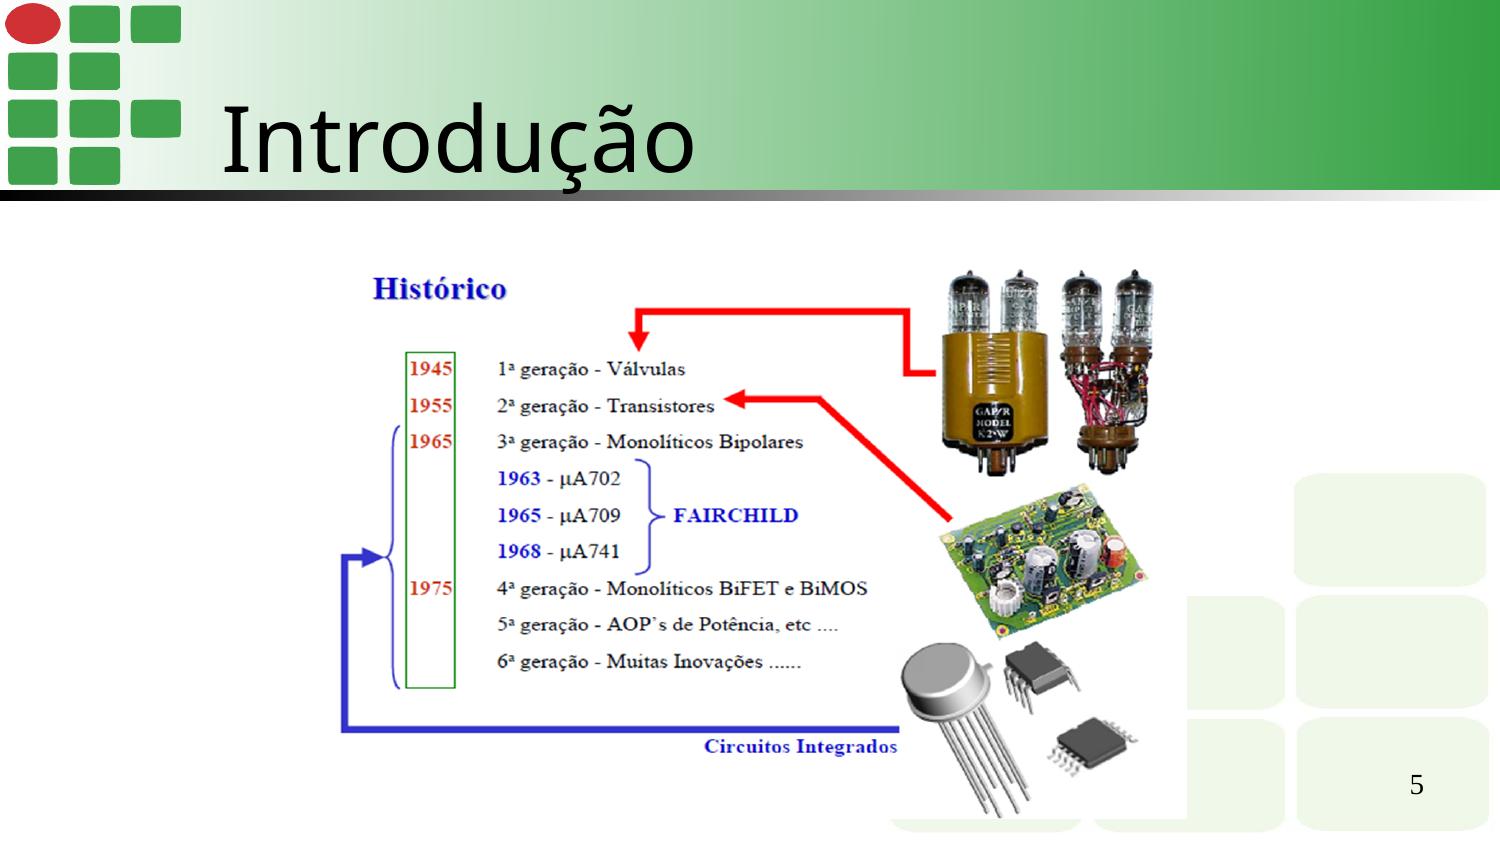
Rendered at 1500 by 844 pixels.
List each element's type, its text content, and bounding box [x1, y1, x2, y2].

text_box Introdução [206, 26, 1468, 207]
slide_number ‹#› [1187, 768, 1425, 827]
picture [5, 3, 181, 185]
picture [313, 230, 1495, 835]
